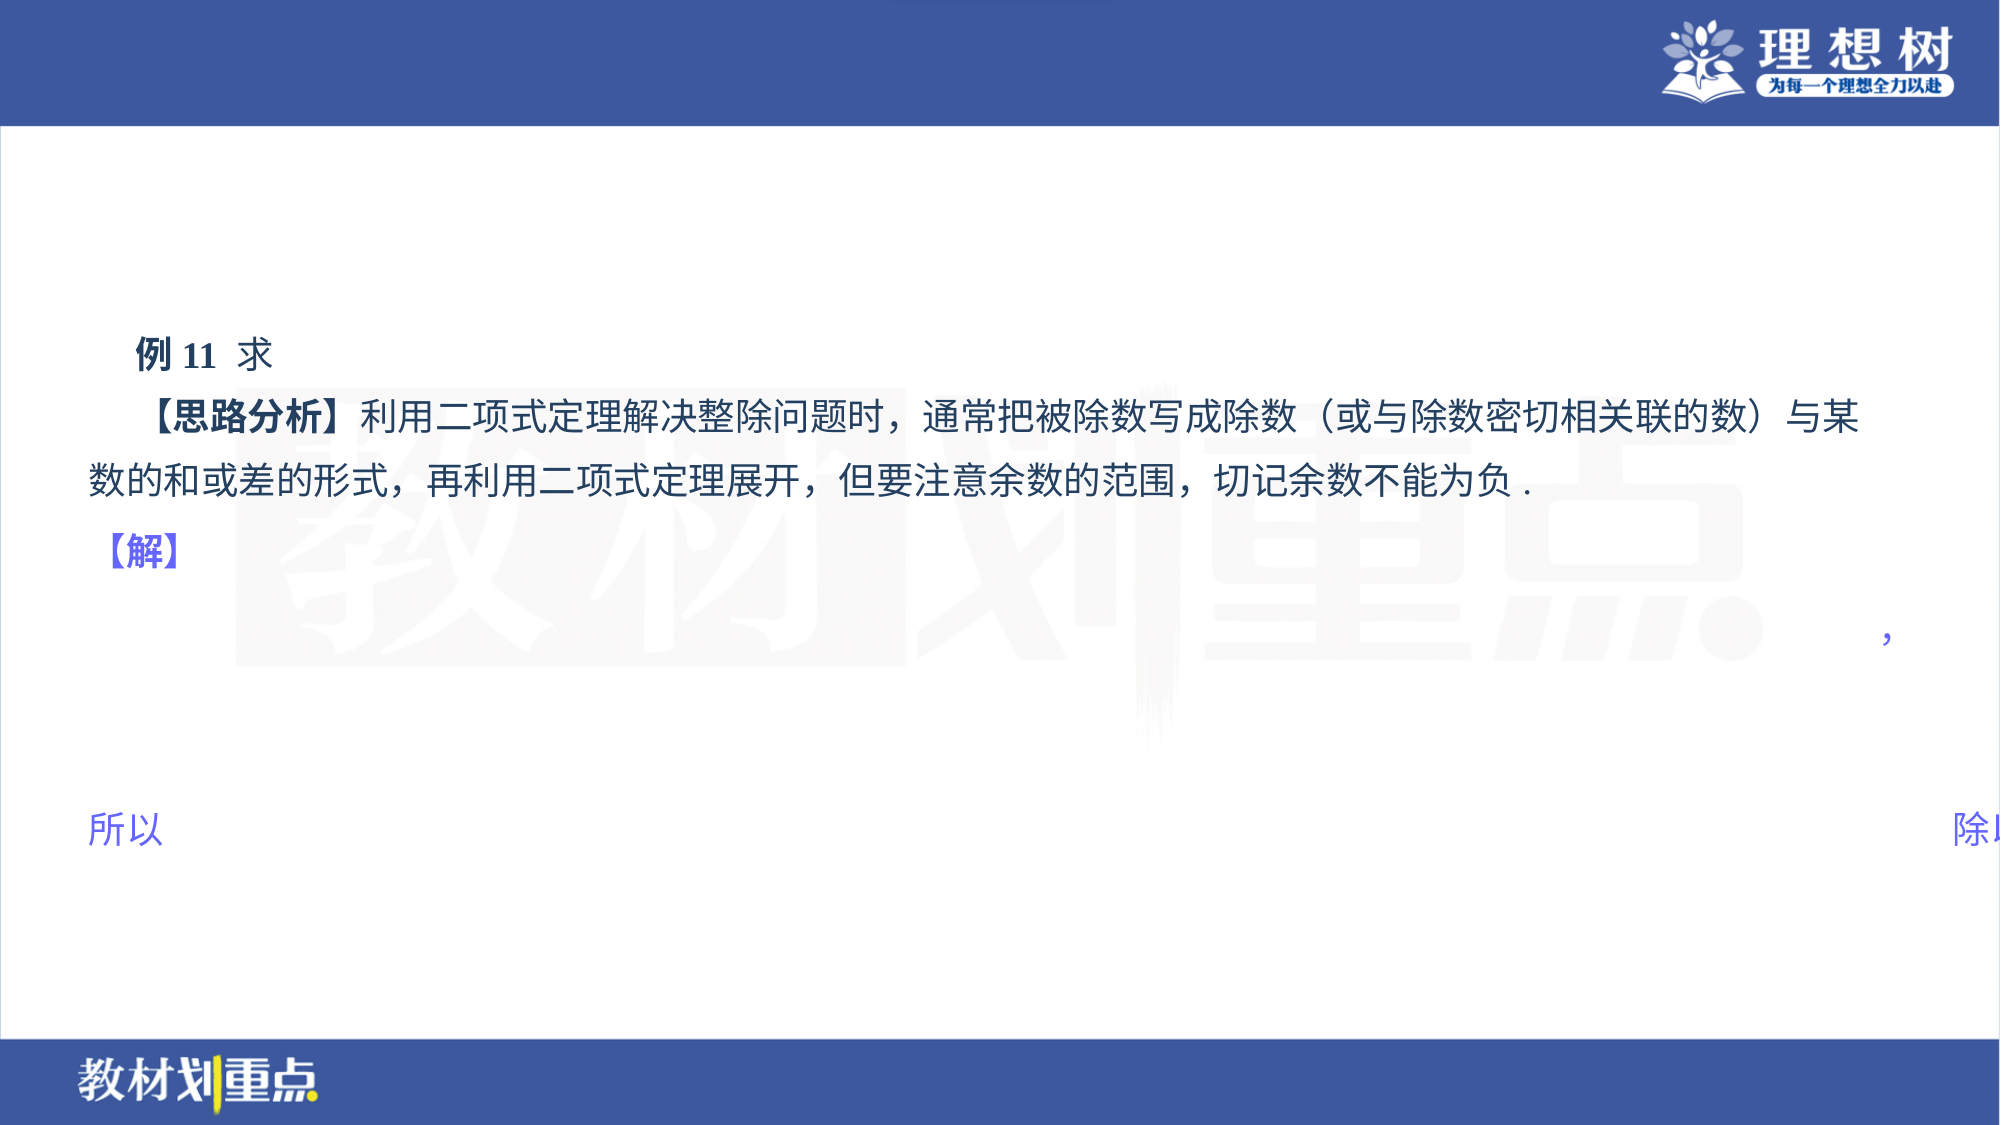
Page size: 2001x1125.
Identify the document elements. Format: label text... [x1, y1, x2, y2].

text_box 【解】 [88, 504, 1911, 574]
text_box 【思路分析】利用二项式定理解决整除问题时，通常把被除数写成除数（或与除数密切相关联的数）与某 数的和或差的形式，再利用二项式定理展开，但要注意余数的范围，切记余数不能为负. [88, 368, 1911, 496]
picture [0, 0, 2000, 1125]
